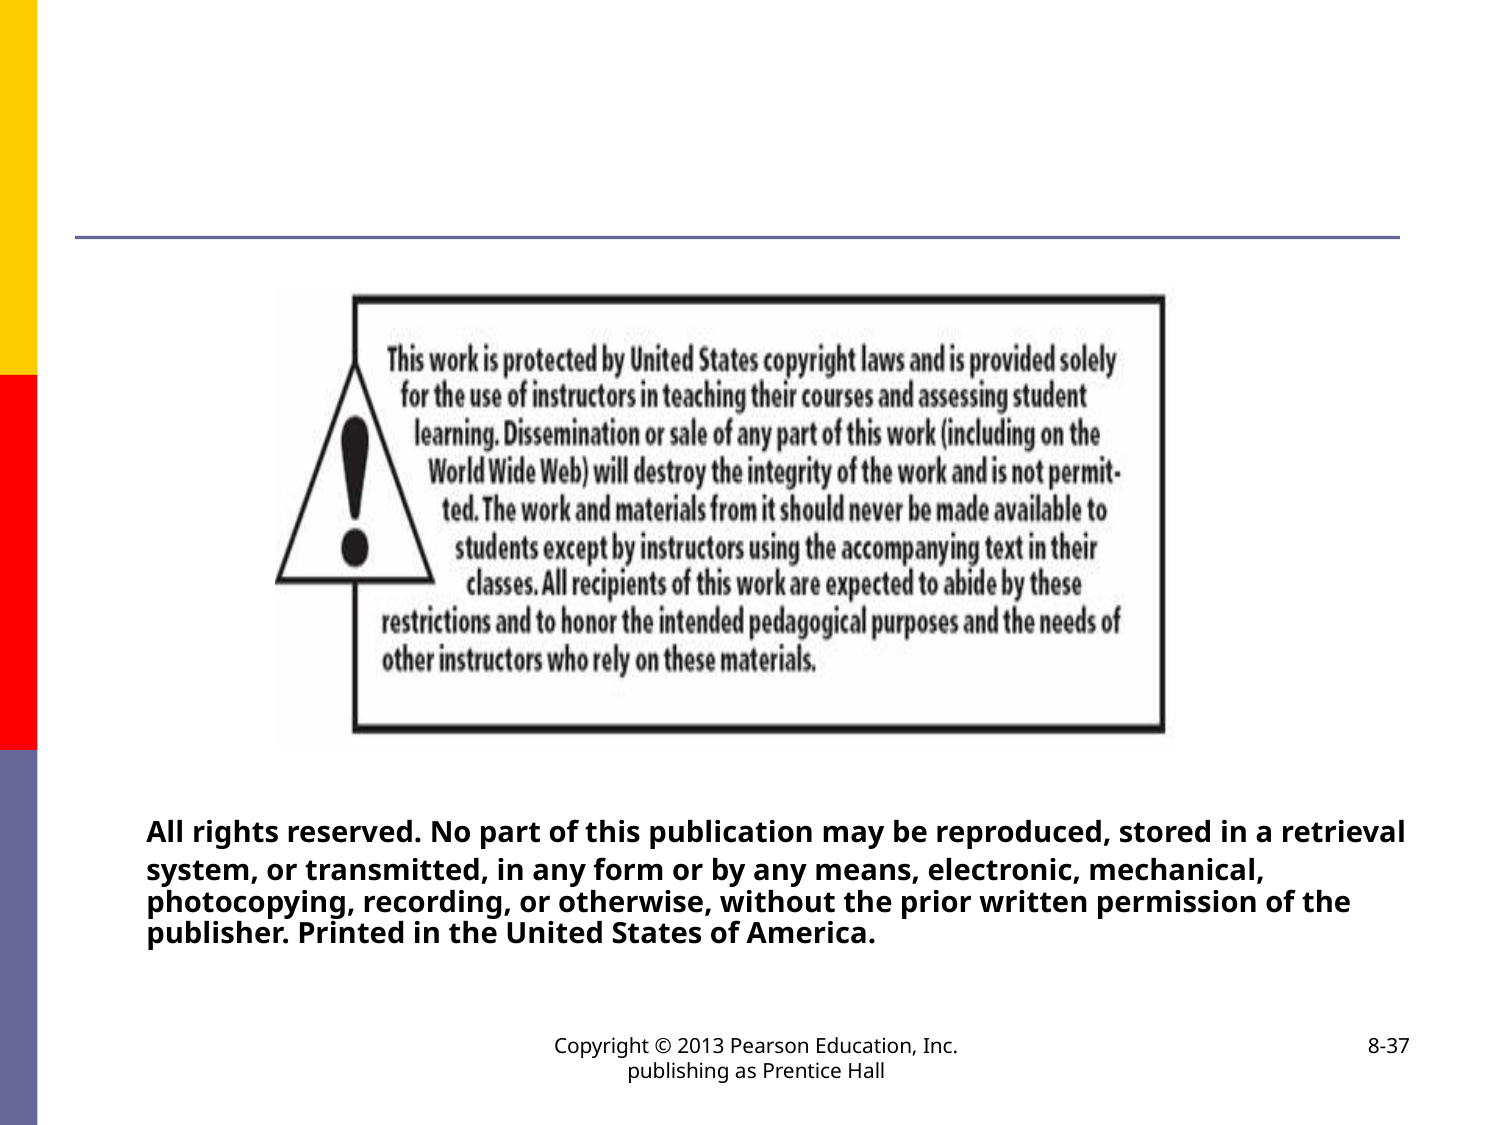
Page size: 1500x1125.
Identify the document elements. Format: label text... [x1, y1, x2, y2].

slide_number 8-37 [1074, 1025, 1425, 1100]
list All rights reserved. No part of this publication may be reproduced, stored in a retrieval system, or transmitted, in any form or by any means, electronic, mechanical, photocopying, recording, or otherwise, without the prior written permission of the publisher. Printed in the United States of America. [75, 262, 1425, 1006]
picture [274, 287, 1176, 751]
footer Copyright © 2013 Pearson Education, Inc. publishing as Prentice Hall [500, 1025, 1013, 1100]
